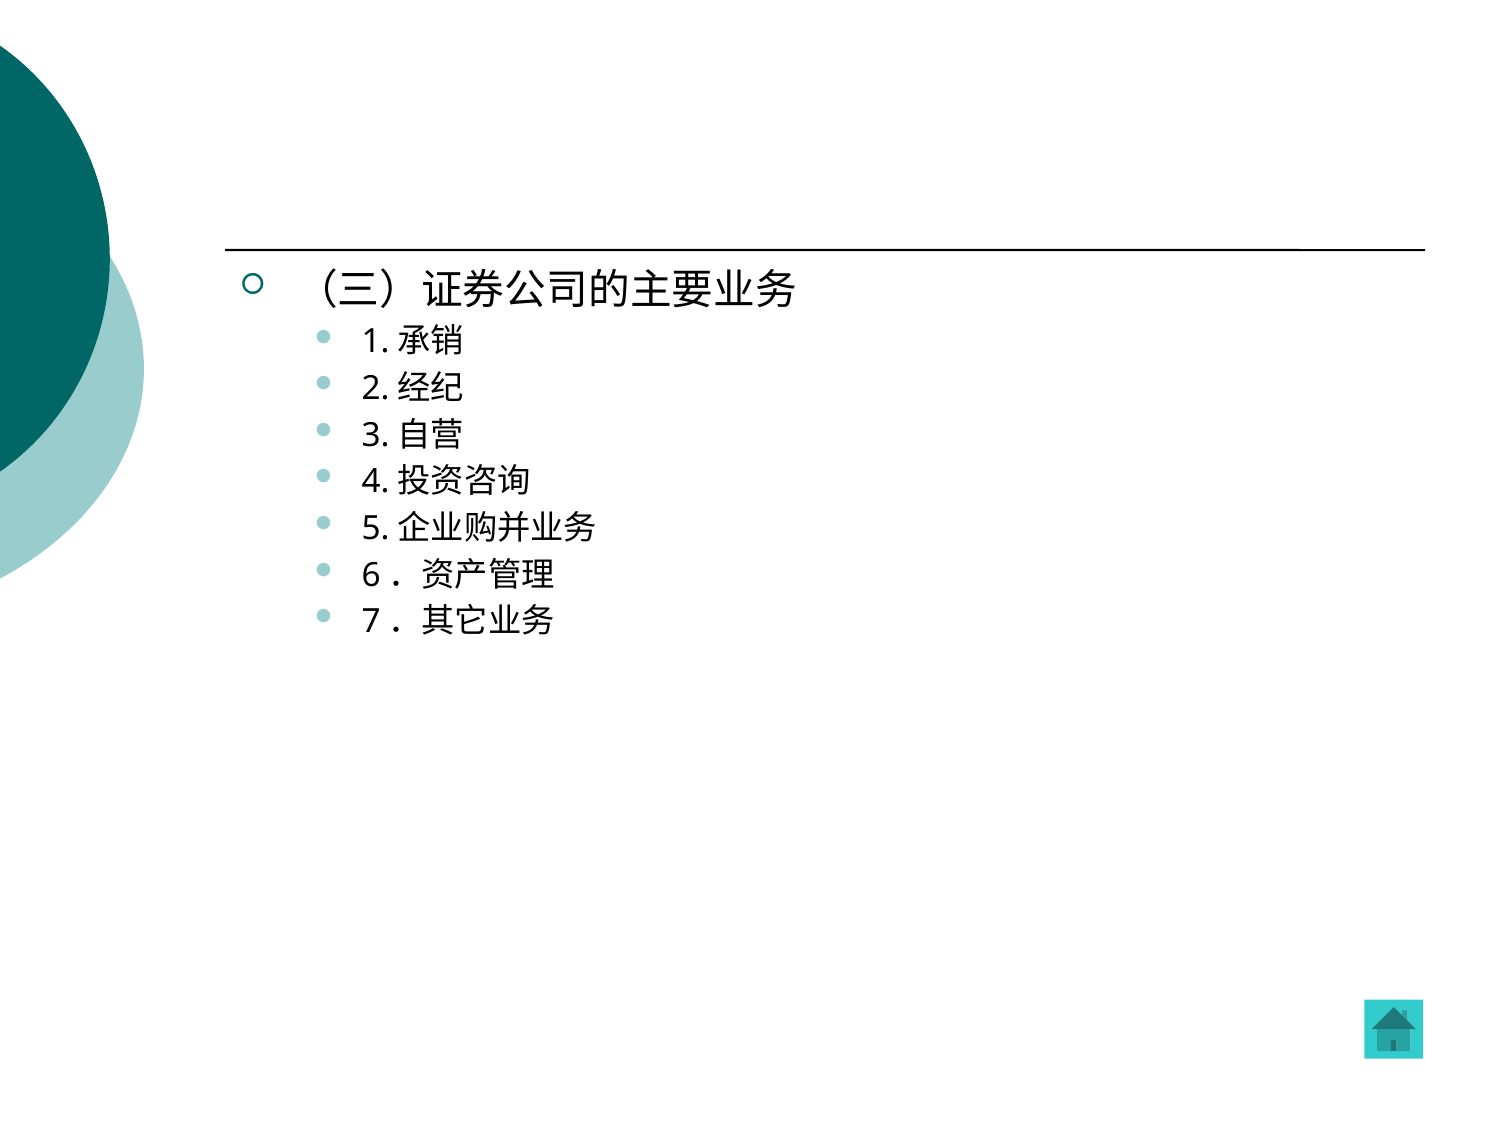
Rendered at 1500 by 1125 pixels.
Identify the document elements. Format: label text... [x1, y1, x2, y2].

text_box [1364, 999, 1424, 1059]
list （三）证券公司的主要业务 1.承销 2.经纪 3.自营 4.投资咨询 5.企业购并业务 6．资产管理 7．其它业务 [224, 255, 1425, 931]
